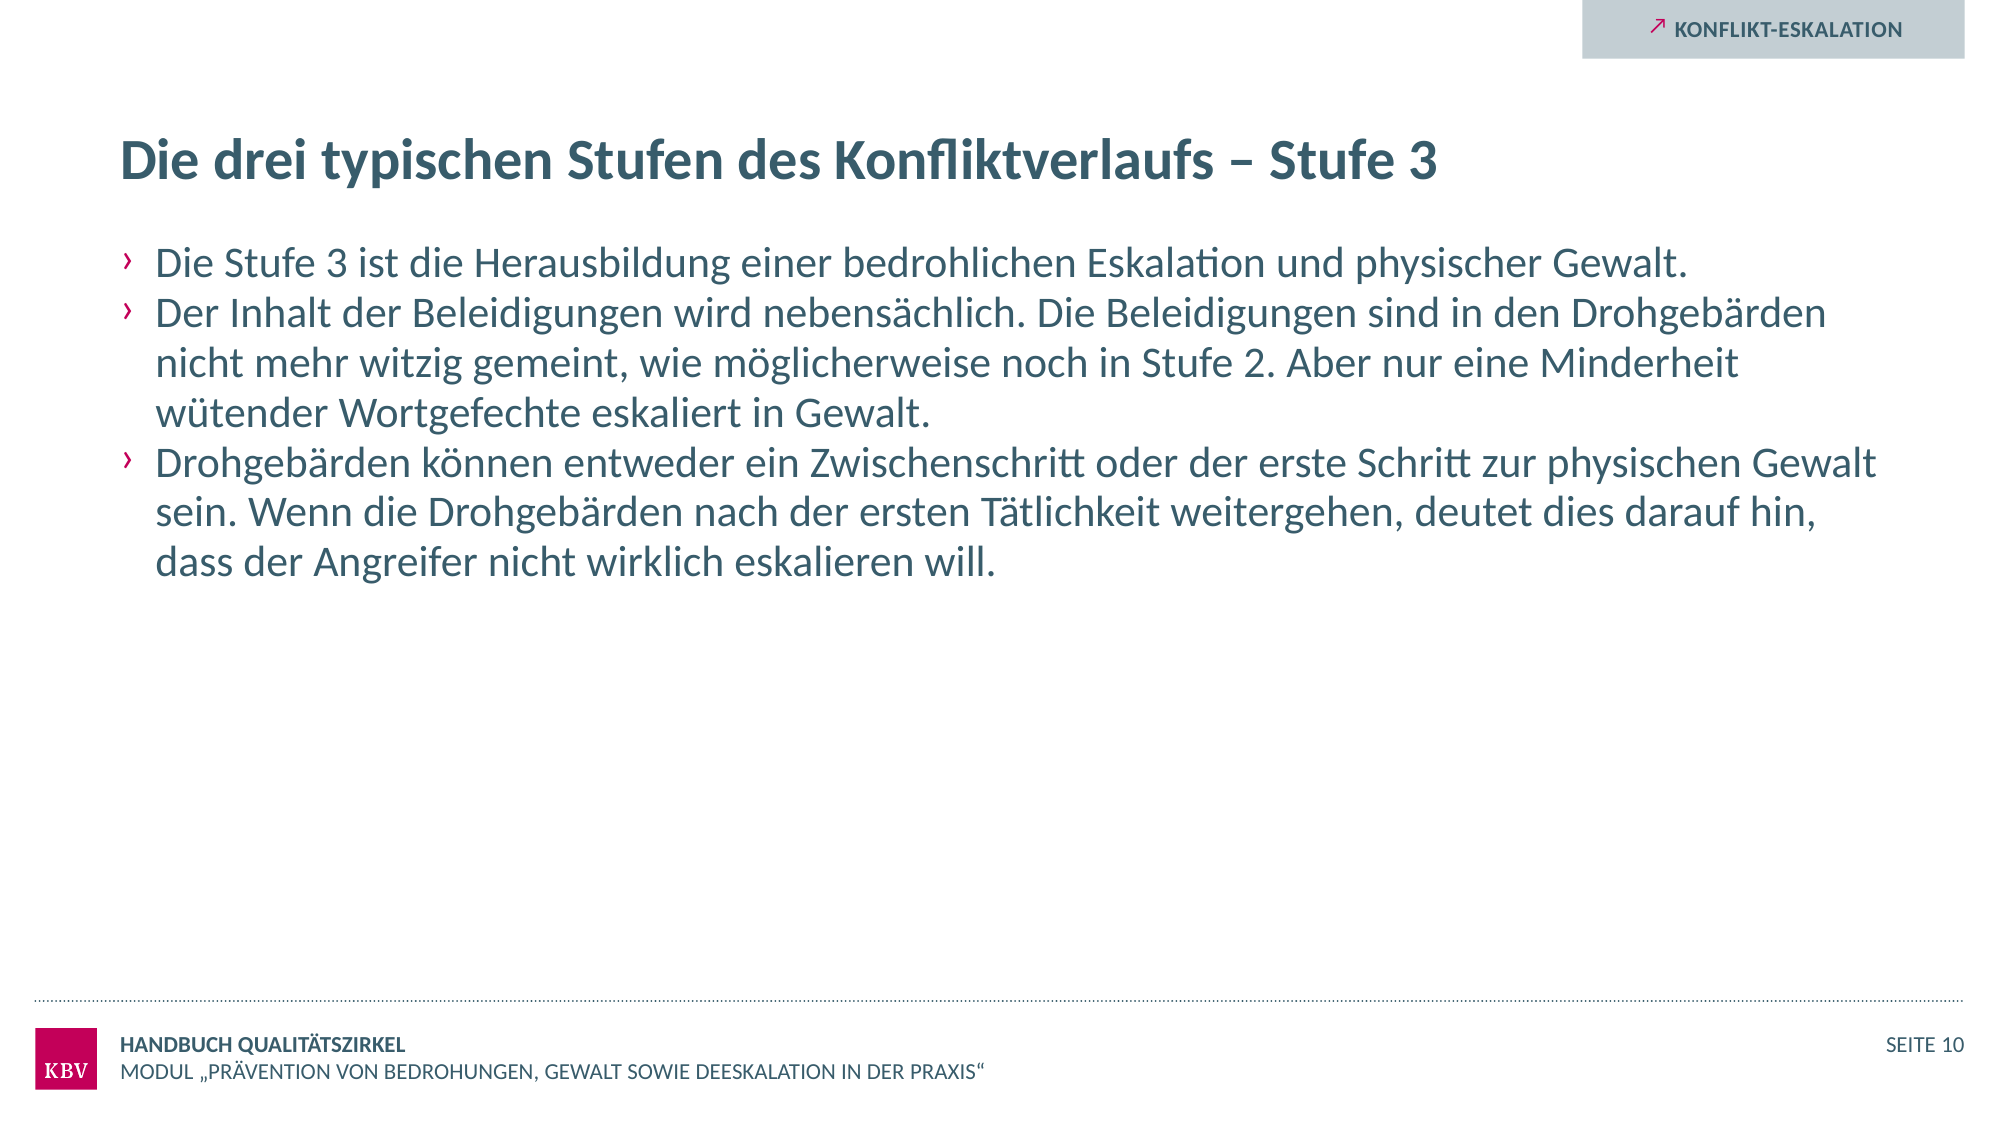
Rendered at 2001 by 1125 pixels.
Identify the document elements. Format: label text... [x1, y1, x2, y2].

slide_number Modul „Prävention von Bedrohungen, Gewalt sowie Deeskalation in der Praxis“ [120, 1057, 1668, 1084]
list Konflikt-Eskalation [1582, 0, 1965, 59]
slide_number Seite 10 [1787, 1030, 1965, 1057]
footer Handbuch Qualitätszirkel [120, 1030, 1668, 1057]
title Die drei typischen Stufen des Konfliktverlaufs – Stufe 3 [120, 129, 1880, 201]
list Die Stufe 3 ist die Herausbildung einer bedrohlichen Eskalation und physischer Gewalt. Der Inhalt der Beleidigungen wird nebensächlich. Die Beleidigungen sind in den Drohgebärden nicht mehr witzig gemeint, wie möglicherweise noch in Stufe 2. Aber nur eine Minderheit wütender Wortgefechte eskaliert in Gewalt. Drohgebärden können entweder ein Zwischenschritt oder der erste Schritt zur physischen Gewalt sein. Wenn die Drohgebärden nach der ersten Tätlichkeit weitergehen, deutet dies darauf hin, dass der Angreifer nicht wirklich eskalieren will. [120, 237, 1880, 945]
